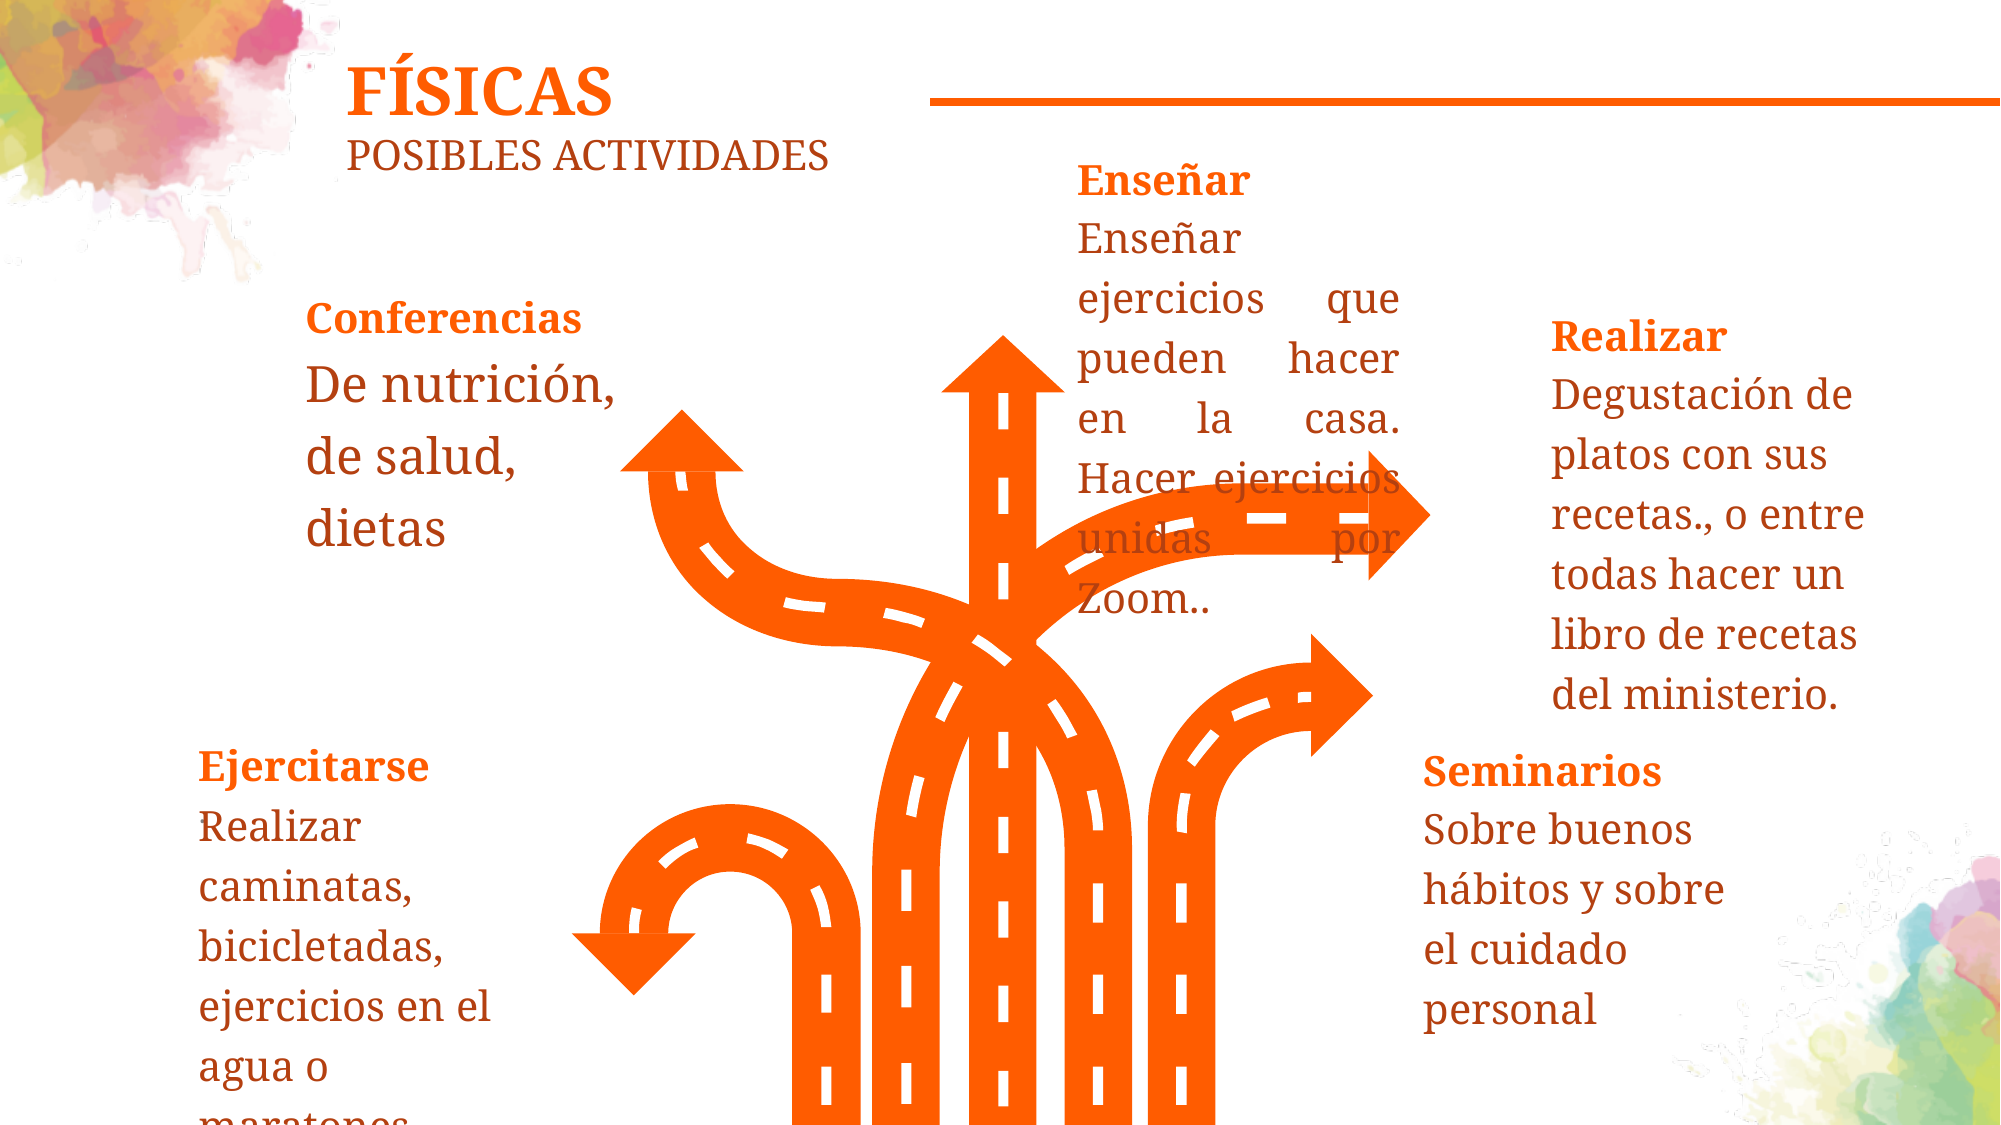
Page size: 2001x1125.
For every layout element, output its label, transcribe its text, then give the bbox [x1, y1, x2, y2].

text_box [1408, 727, 1777, 1022]
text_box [571, 335, 1431, 1125]
text_box FÍSICAS POSIBLES ACTIVIDADES [385, 41, 846, 187]
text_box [183, 721, 552, 1097]
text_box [1062, 136, 1431, 509]
picture [0, 0, 385, 286]
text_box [290, 274, 659, 562]
picture [1672, 739, 2000, 1125]
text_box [1536, 292, 1905, 725]
